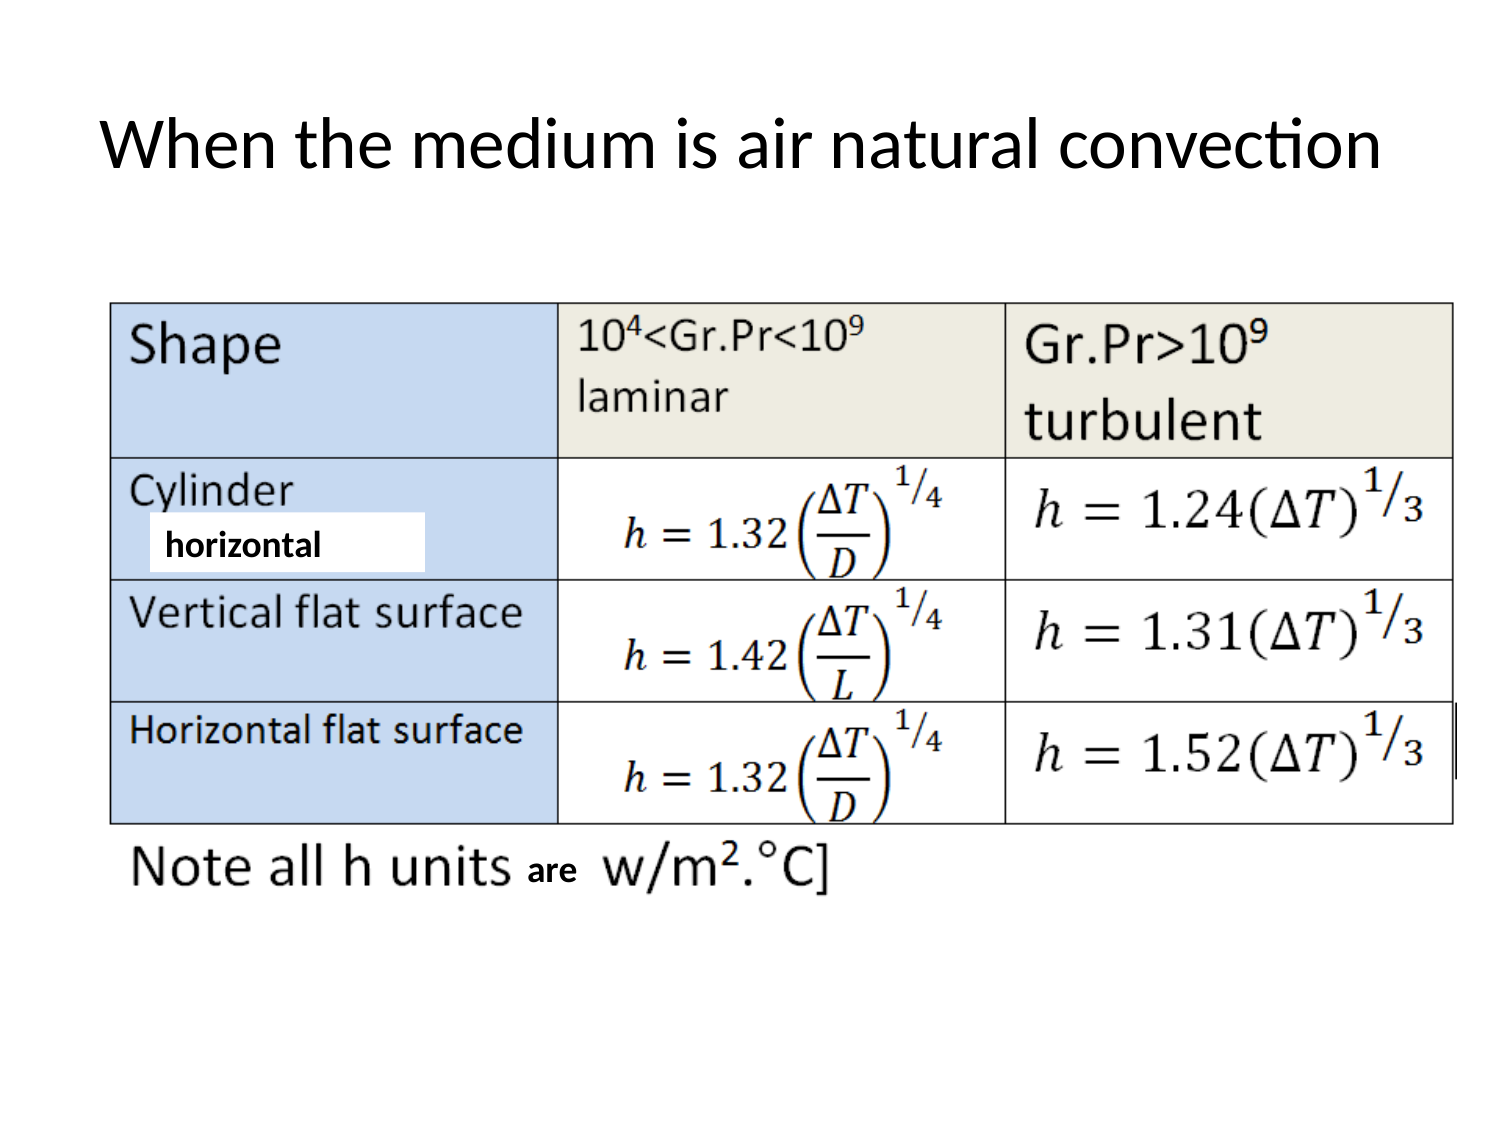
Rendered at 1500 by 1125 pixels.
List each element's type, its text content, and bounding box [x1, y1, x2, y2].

title When the medium is air natural convection [75, 45, 1425, 233]
picture [99, 287, 1457, 915]
